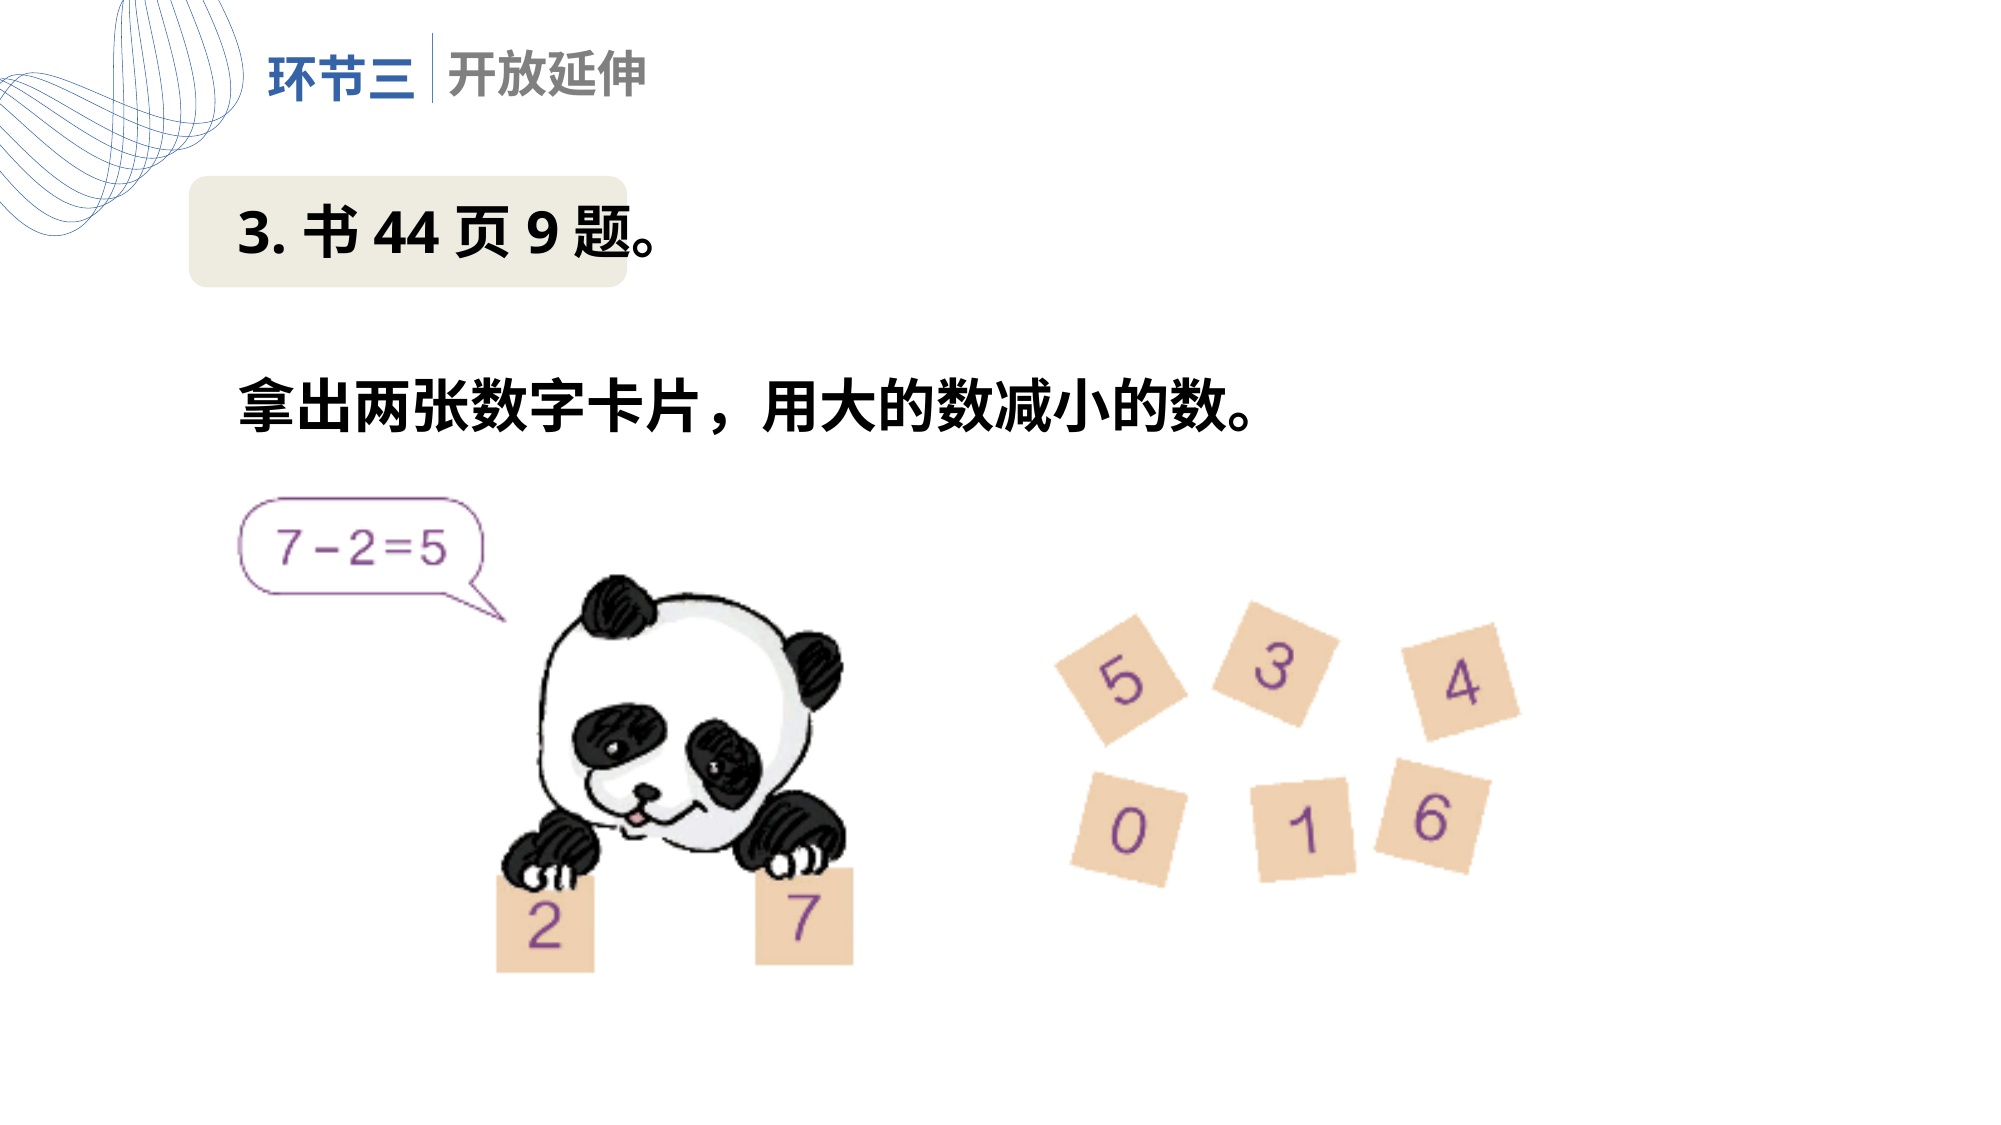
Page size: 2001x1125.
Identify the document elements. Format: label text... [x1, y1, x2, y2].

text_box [188, 175, 660, 288]
text_box 拿出两张数字卡片，用大的数减小的数。 [222, 361, 1469, 447]
picture [188, 488, 1578, 1001]
